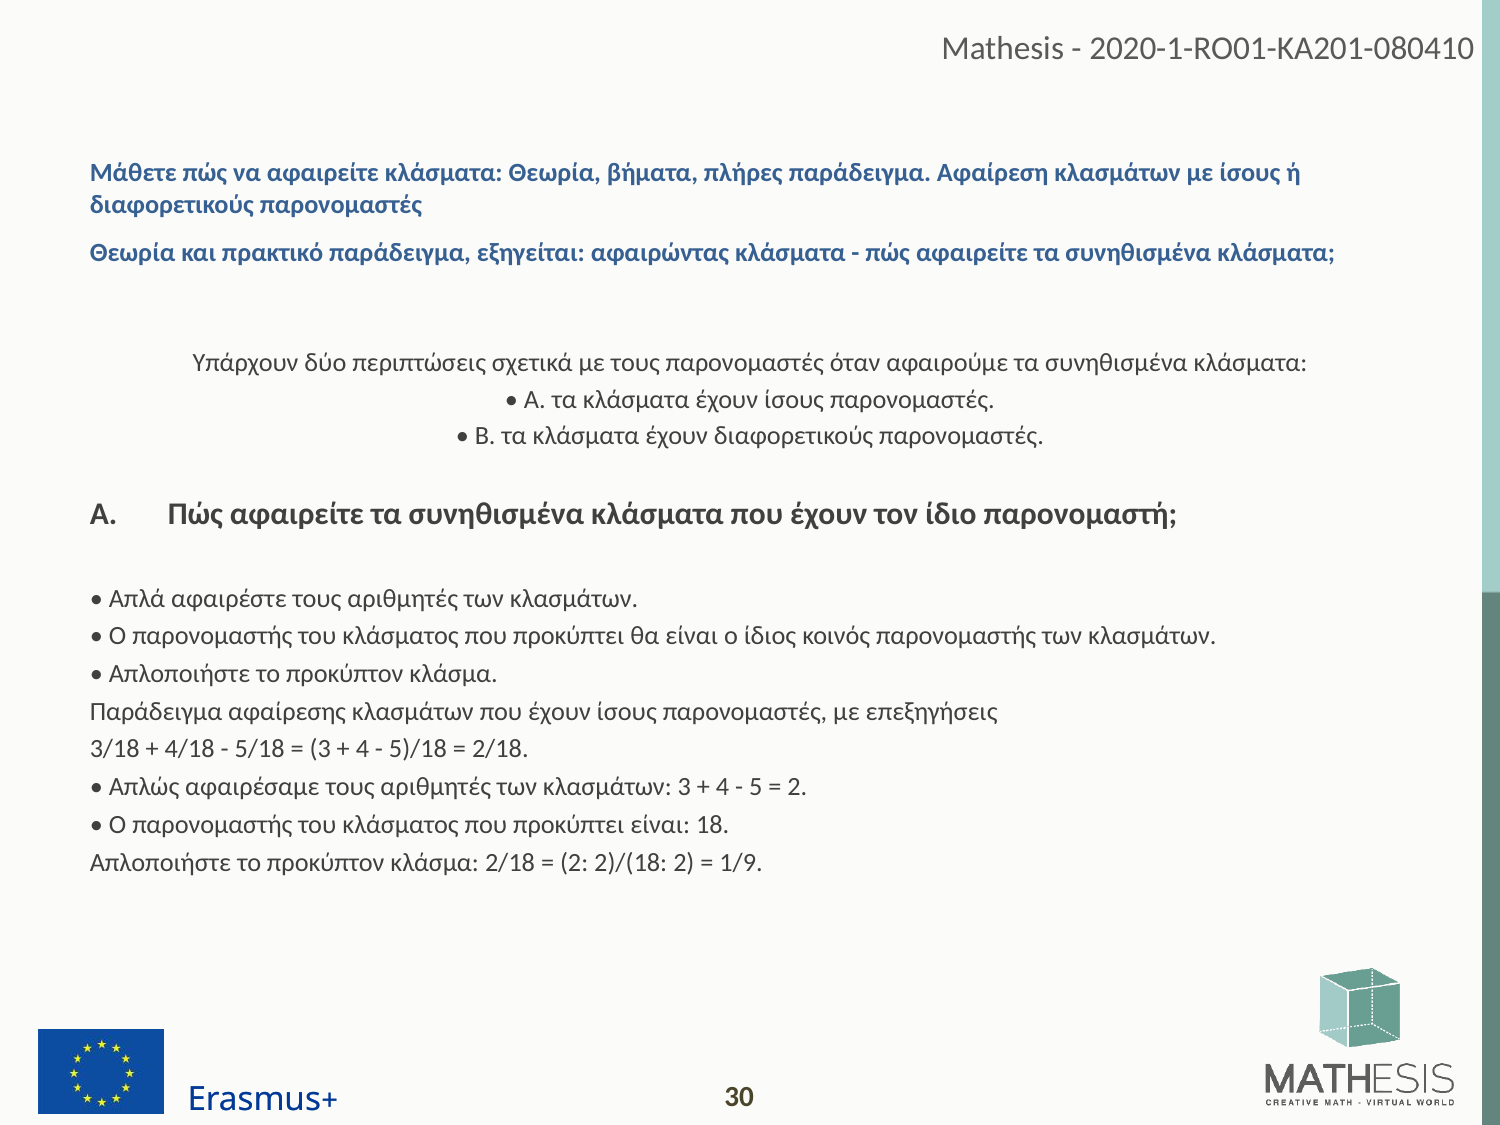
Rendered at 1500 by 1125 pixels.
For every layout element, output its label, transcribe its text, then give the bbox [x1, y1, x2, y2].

picture [38, 1029, 164, 1114]
list Μάθετε πώς να αφαιρείτε κλάσματα: Θεωρία, βήματα, πλήρες παράδειγμα. Αφαίρεση κλασμάτων με ίσους ή διαφορετικούς παρονομαστές Θεωρία και πρακτικό παράδειγμα, εξηγείται: αφαιρώντας κλάσματα - πώς αφαιρείτε τα συνηθισμένα κλάσματα; Υπάρχουν δύο περιπτώσεις σχετικά με τους παρονομαστές όταν αφαιρούμε τα συνηθισμένα κλάσματα: • Α. τα κλάσματα έχουν ίσους παρονομαστές. • Β. τα κλάσματα έχουν διαφορετικούς παρονομαστές. Πώς αφαιρείτε τα συνηθισμένα κλάσματα που έχουν τον ίδιο παρονομαστή; • Απλά αφαιρέστε τους αριθμητές των κλασμάτων. • Ο παρονομαστής του κλάσματος που προκύπτει θα είναι ο ίδιος κοινός παρονομαστής των κλασμάτων. • Απλοποιήστε το προκύπτον κλάσμα. Παράδειγμα αφαίρεσης κλασμάτων που έχουν ίσους παρονομαστές, με επεξηγήσεις 3/18 + 4/18 - 5/18 = (3 + 4 - 5)/18 = 2/18. • Απλώς αφαιρέσαμε τους αριθμητές των κλασμάτων: 3 + 4 - 5 = 2. • Ο παρονομαστής του κλάσματος που προκύπτει είναι: 18. Απλοποιήστε το προκύπτον κλάσμα: 2/18 = (2: 2)/(18: 2) = 1/9. [75, 148, 1425, 891]
